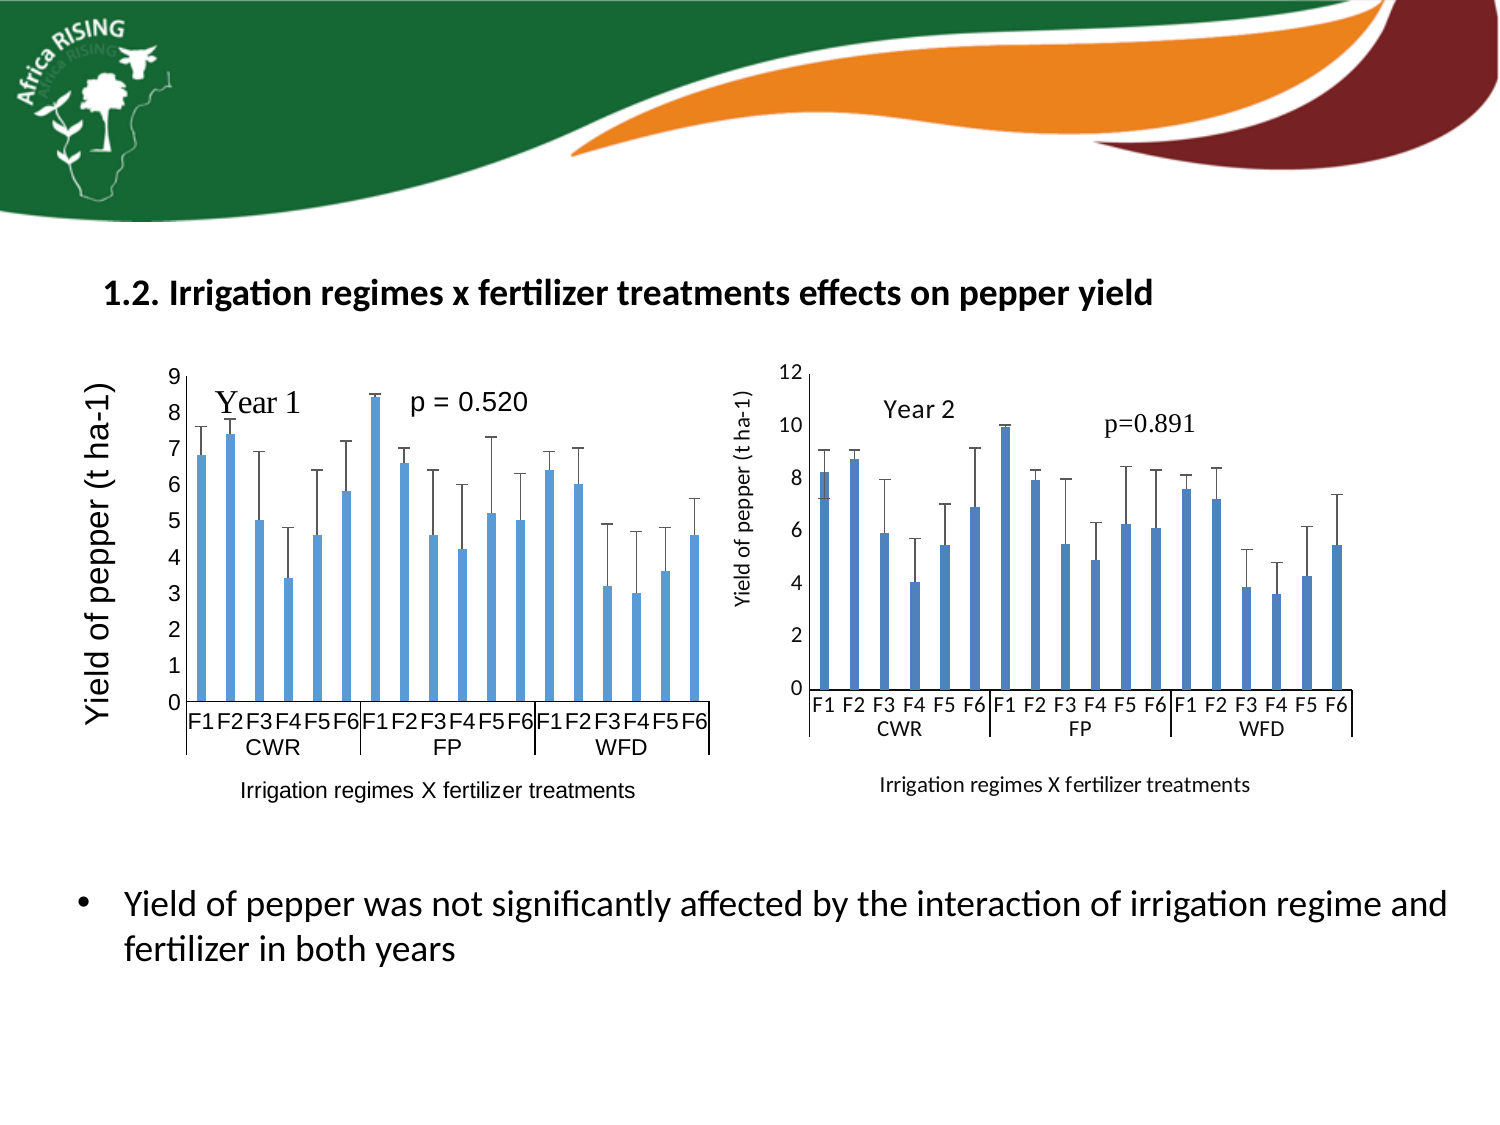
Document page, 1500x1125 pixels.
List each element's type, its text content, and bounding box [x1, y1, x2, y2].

text_box 1.2. Irrigation regimes x fertilizer treatments effects on pepper yield [87, 237, 1188, 320]
chart [62, 362, 1362, 840]
text_box Yield of pepper was not significantly affected by the interaction of irrigation regime and fertilizer in both years [62, 872, 1475, 977]
picture [0, 0, 1499, 222]
